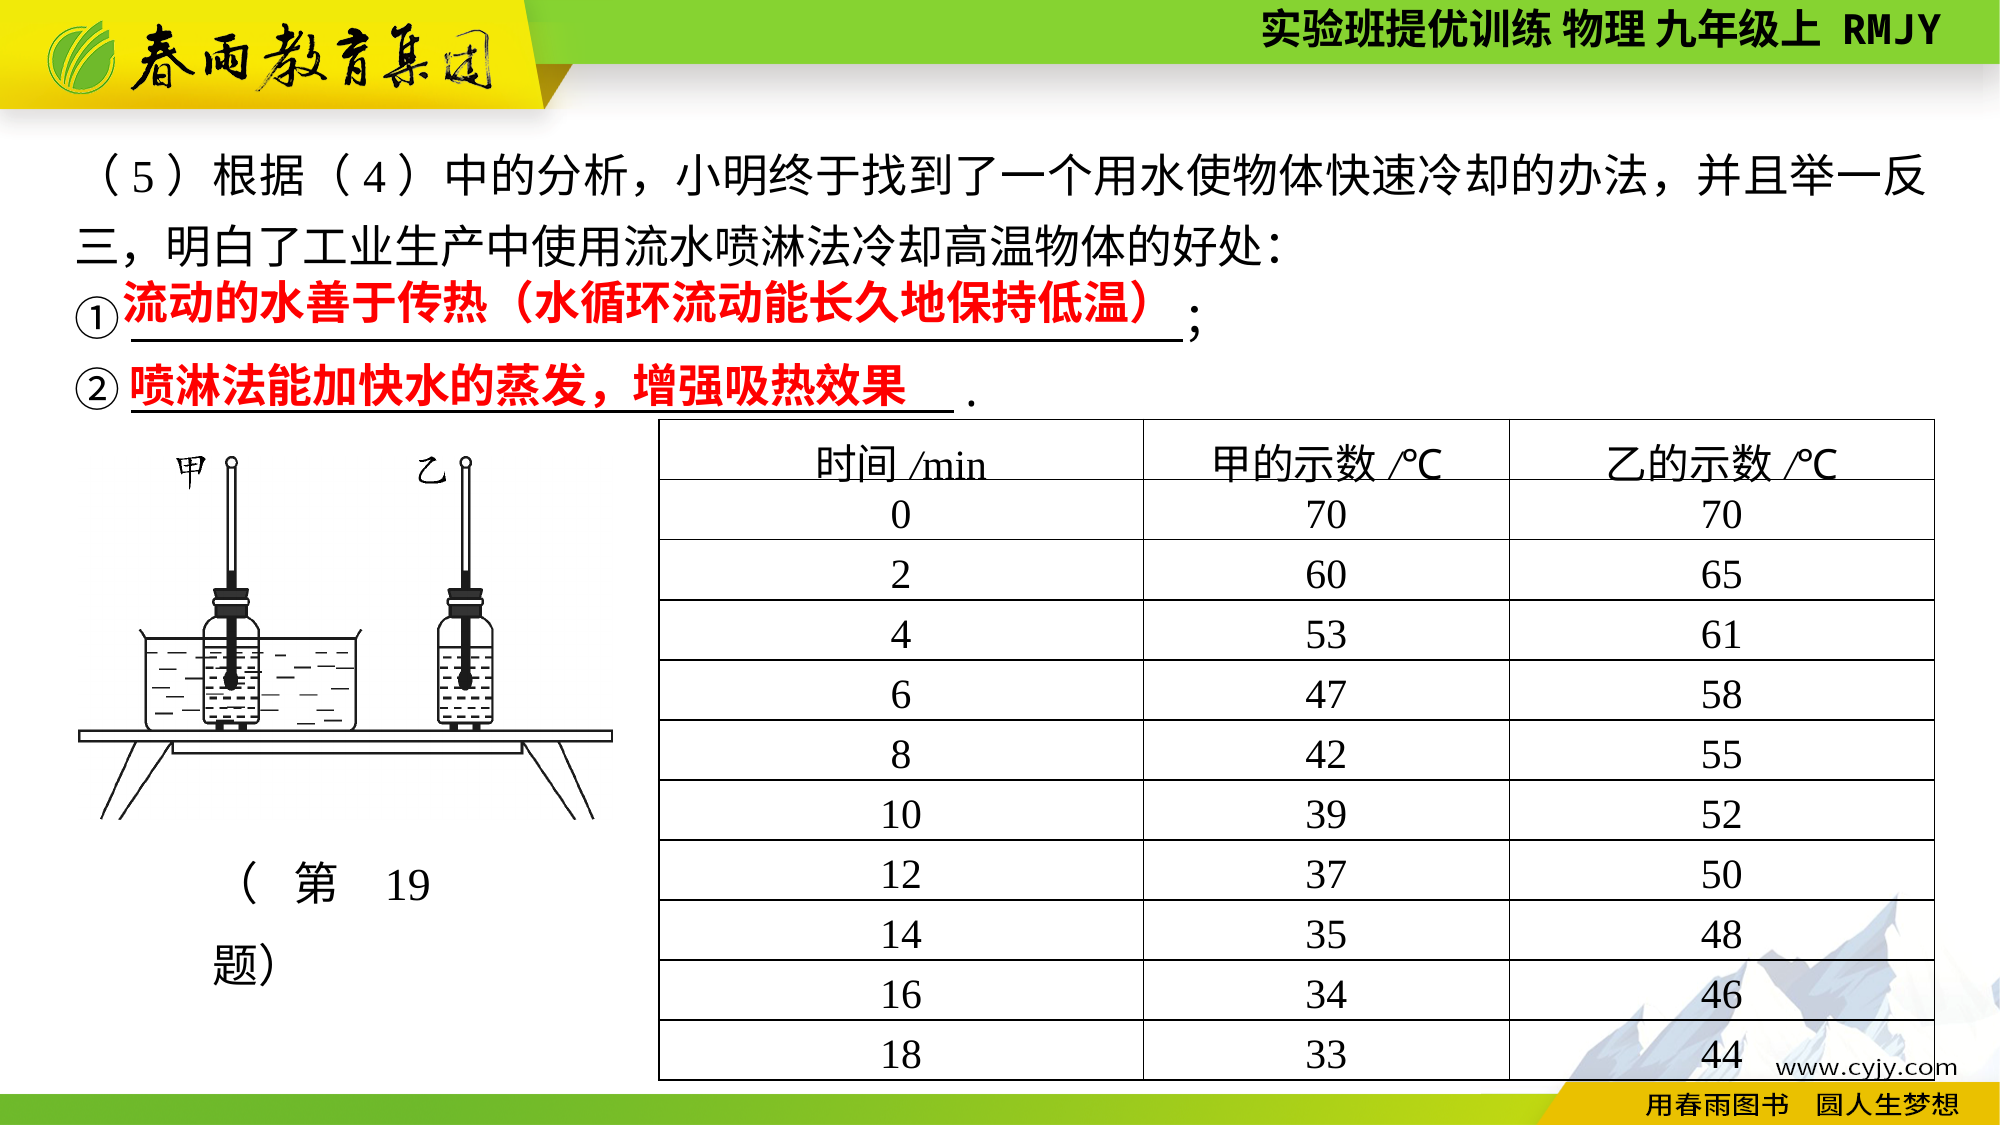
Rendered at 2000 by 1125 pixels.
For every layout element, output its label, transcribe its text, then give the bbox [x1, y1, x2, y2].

table_cell 53 [1144, 601, 1509, 659]
table_cell 34 [1144, 961, 1509, 1019]
table_cell 10 [660, 781, 1143, 839]
table_cell 35 [1144, 901, 1509, 959]
table_cell 18 [660, 1021, 1143, 1079]
table_cell 60 [1144, 540, 1509, 599]
table_cell 12 [660, 841, 1143, 899]
picture [0, 0, 2000, 1125]
table_cell 4 [660, 601, 1143, 659]
table_cell 2 [660, 540, 1143, 599]
table_cell 14 [660, 901, 1143, 959]
table_cell 65 [1510, 540, 1934, 599]
table_cell 0 [660, 480, 1143, 539]
table_cell 47 [1144, 661, 1509, 719]
table_header 乙的示数/℃ [1510, 420, 1934, 479]
table_header 时间/min [660, 420, 1143, 479]
table_cell 52 [1510, 781, 1934, 839]
table_cell 16 [660, 961, 1143, 1019]
table_cell 61 [1510, 601, 1934, 659]
table_cell 70 [1144, 480, 1509, 539]
table_cell 48 [1510, 901, 1934, 959]
list （5）根据（4）中的分析，小明终于找到了一个用水使物体快速冷却的办法，并且举一反三，明白了工业生产中使用流水喷淋法冷却高温物体的好处： ① ； ② . [59, 122, 1944, 419]
table_cell 55 [1510, 721, 1934, 779]
table_cell 33 [1144, 1021, 1509, 1079]
text_box （第19题） [197, 828, 457, 917]
table_cell 42 [1144, 721, 1509, 779]
table_cell 46 [1510, 961, 1934, 1019]
text_box 喷淋法能加快水的蒸发，增强吸热效果 [115, 321, 923, 419]
table_cell 8 [660, 721, 1143, 779]
table_cell 39 [1144, 781, 1509, 839]
table_cell 6 [660, 661, 1143, 719]
text_box 流动的水善于传热（水循环流动能长久地保持低温） [108, 265, 1207, 336]
table_cell 44 [1510, 1021, 1934, 1079]
table_cell 58 [1510, 661, 1934, 719]
table_header 甲的示数/℃ [1144, 420, 1509, 479]
table_cell 50 [1510, 841, 1934, 899]
table_cell 37 [1144, 841, 1509, 899]
table_cell 70 [1510, 480, 1934, 539]
